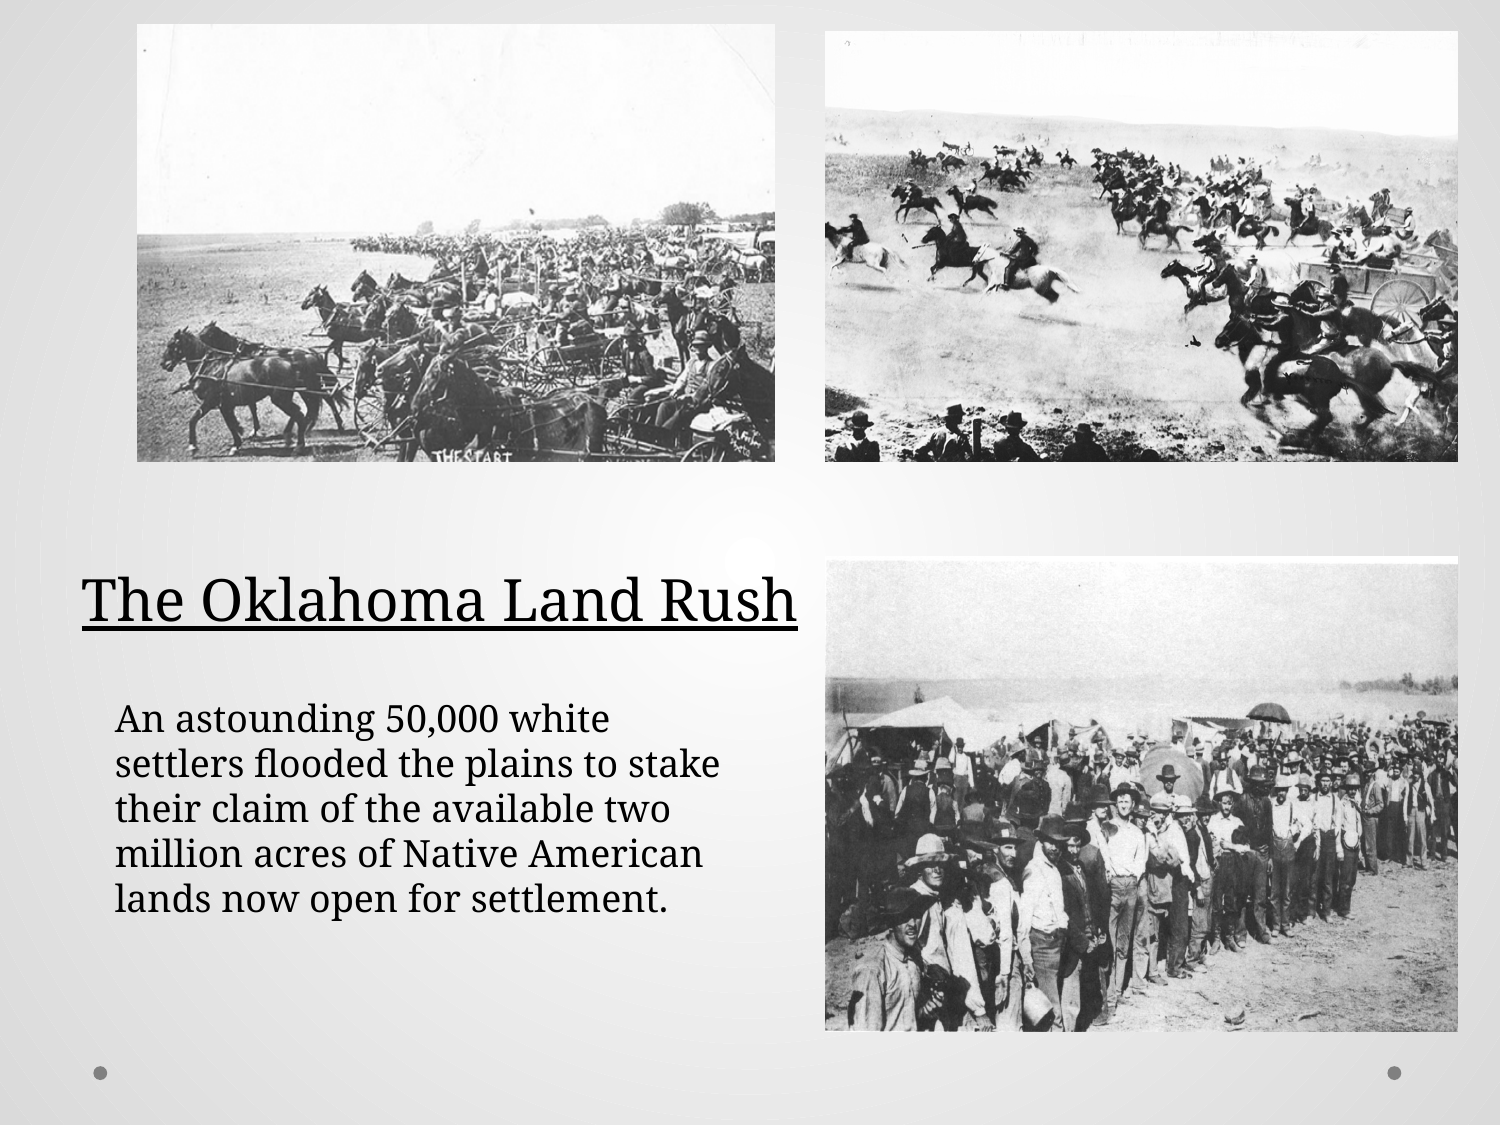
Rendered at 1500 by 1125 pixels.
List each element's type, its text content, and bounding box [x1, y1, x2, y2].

picture [137, 23, 776, 463]
text_box An astounding 50,000 white settlers flooded the plains to stake their claim of the available two million acres of Native American lands now open for settlement. [99, 687, 738, 928]
picture [824, 31, 1458, 463]
picture [824, 555, 1458, 1032]
text_box The Oklahoma Land Rush [66, 556, 814, 641]
